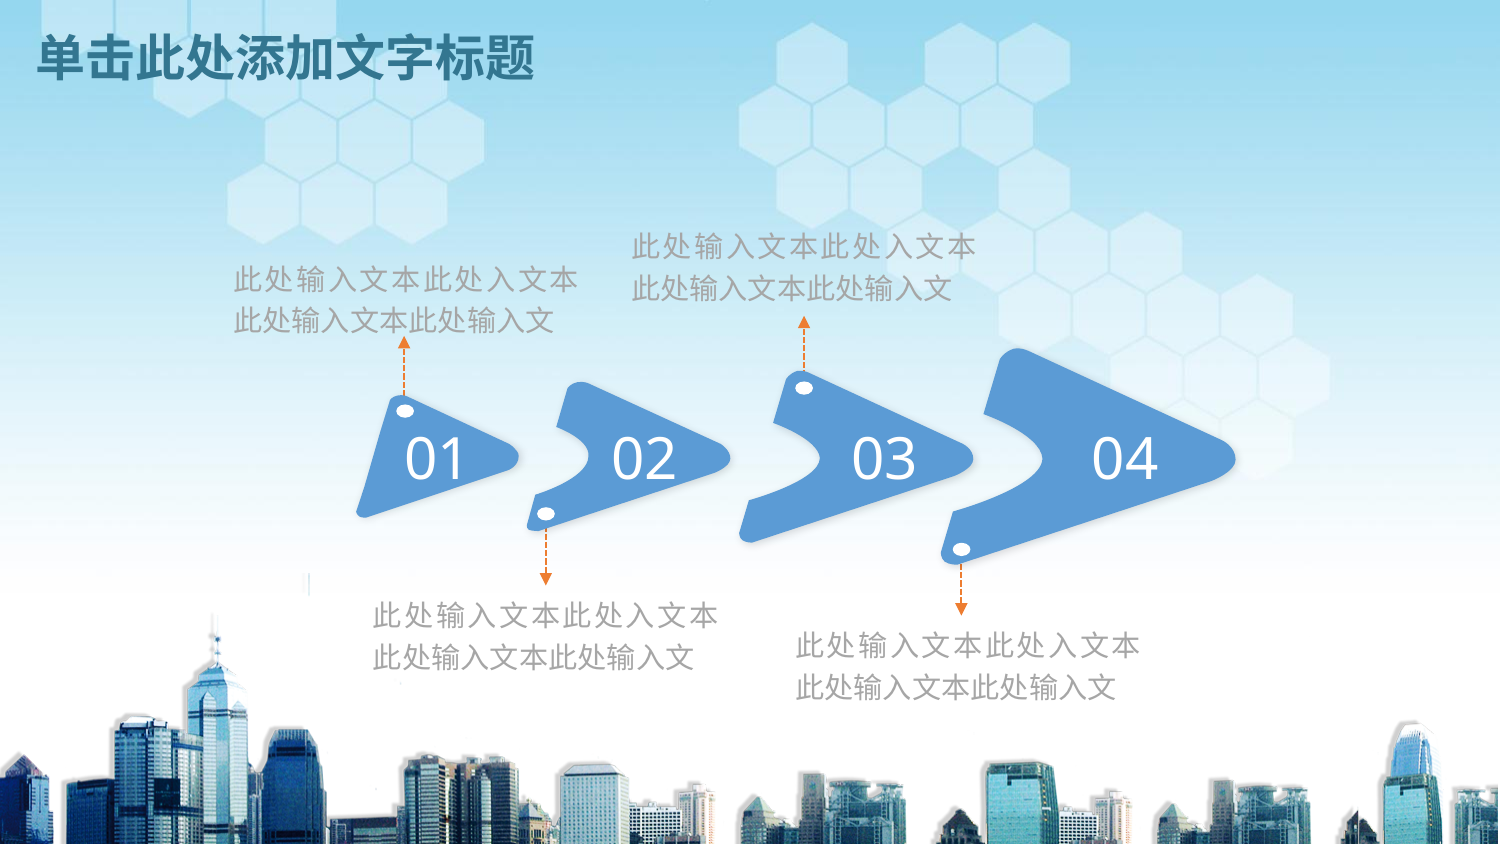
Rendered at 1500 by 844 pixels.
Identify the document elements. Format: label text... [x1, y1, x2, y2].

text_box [940, 347, 1236, 565]
text_box 此处输入文本此处入文本此处输入文本此处输入文 [218, 250, 594, 342]
text_box 此处输入文本此处入文本此处输入文本此处输入文 [616, 217, 992, 309]
picture [0, 0, 1500, 844]
text_box 此处输入文本此处入文本此处输入文本此处输入文 [358, 579, 734, 685]
text_box 此处输入文本此处入文本此处输入文本此处输入文 [780, 595, 1156, 729]
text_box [525, 380, 731, 531]
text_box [739, 369, 940, 543]
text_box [356, 394, 519, 518]
